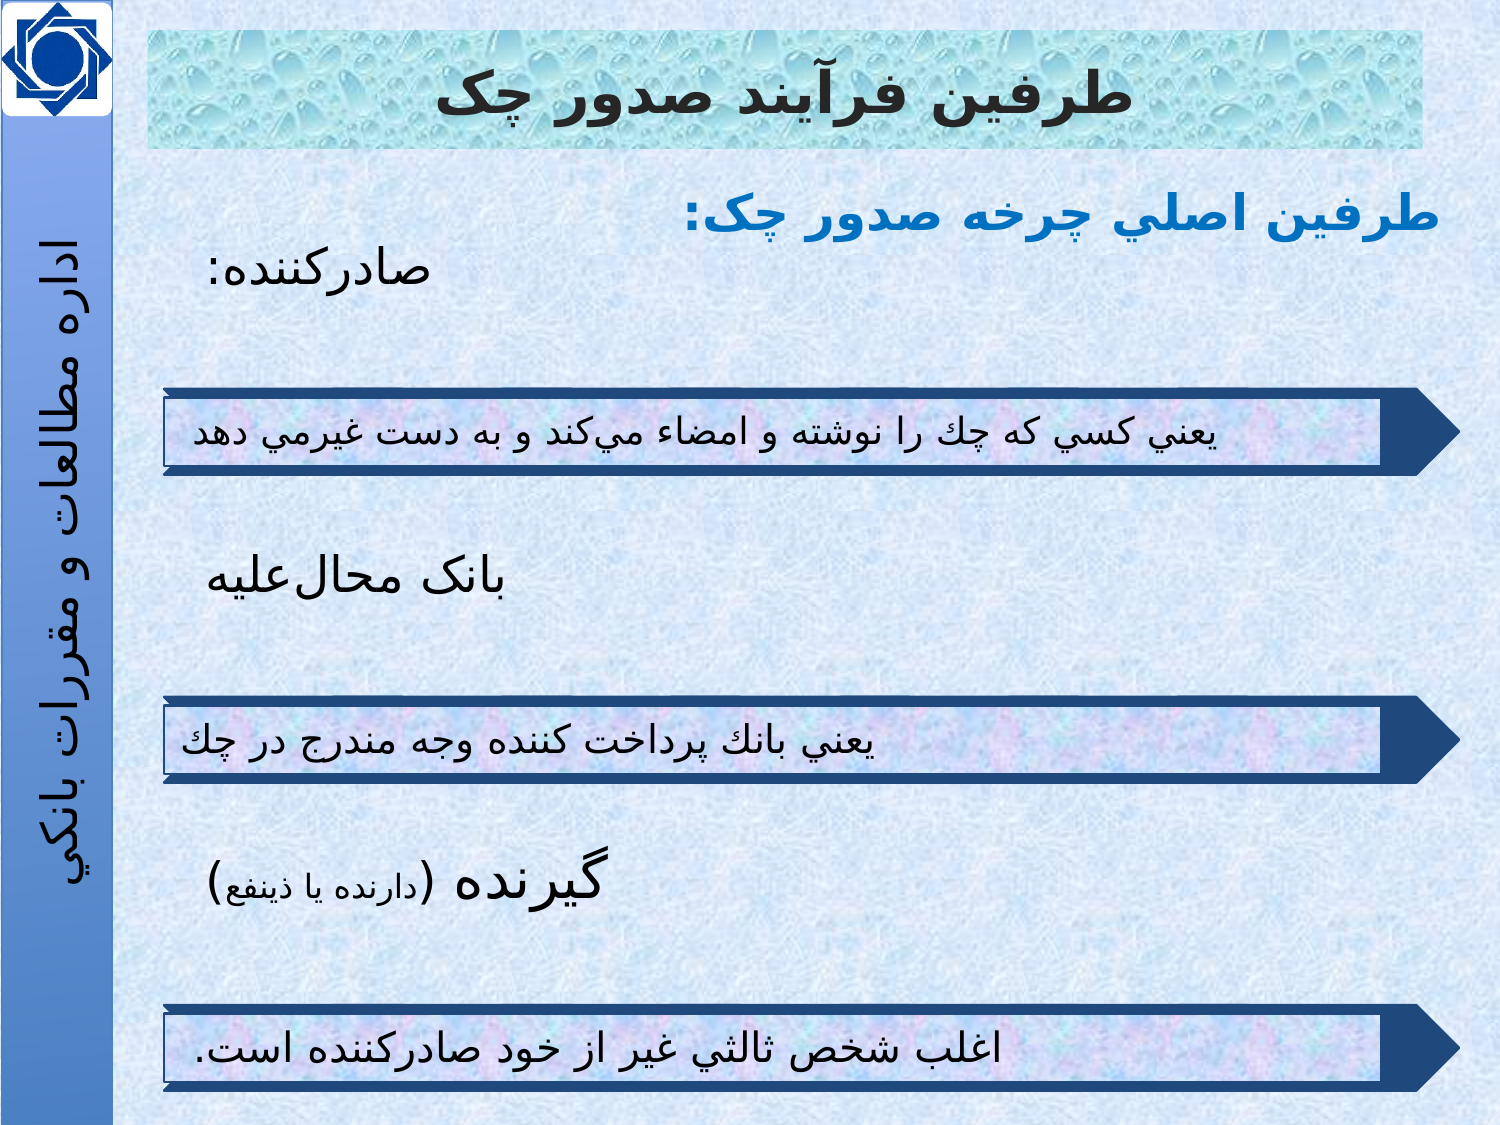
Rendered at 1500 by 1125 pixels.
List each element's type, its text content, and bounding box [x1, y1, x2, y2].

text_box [123, 251, 1460, 1091]
picture [0, 0, 1500, 1125]
subtitle طرفين اصلي چرخه صدور چک: [407, 172, 1458, 251]
title طرفين فرآيند صدور چک [147, 30, 1423, 149]
